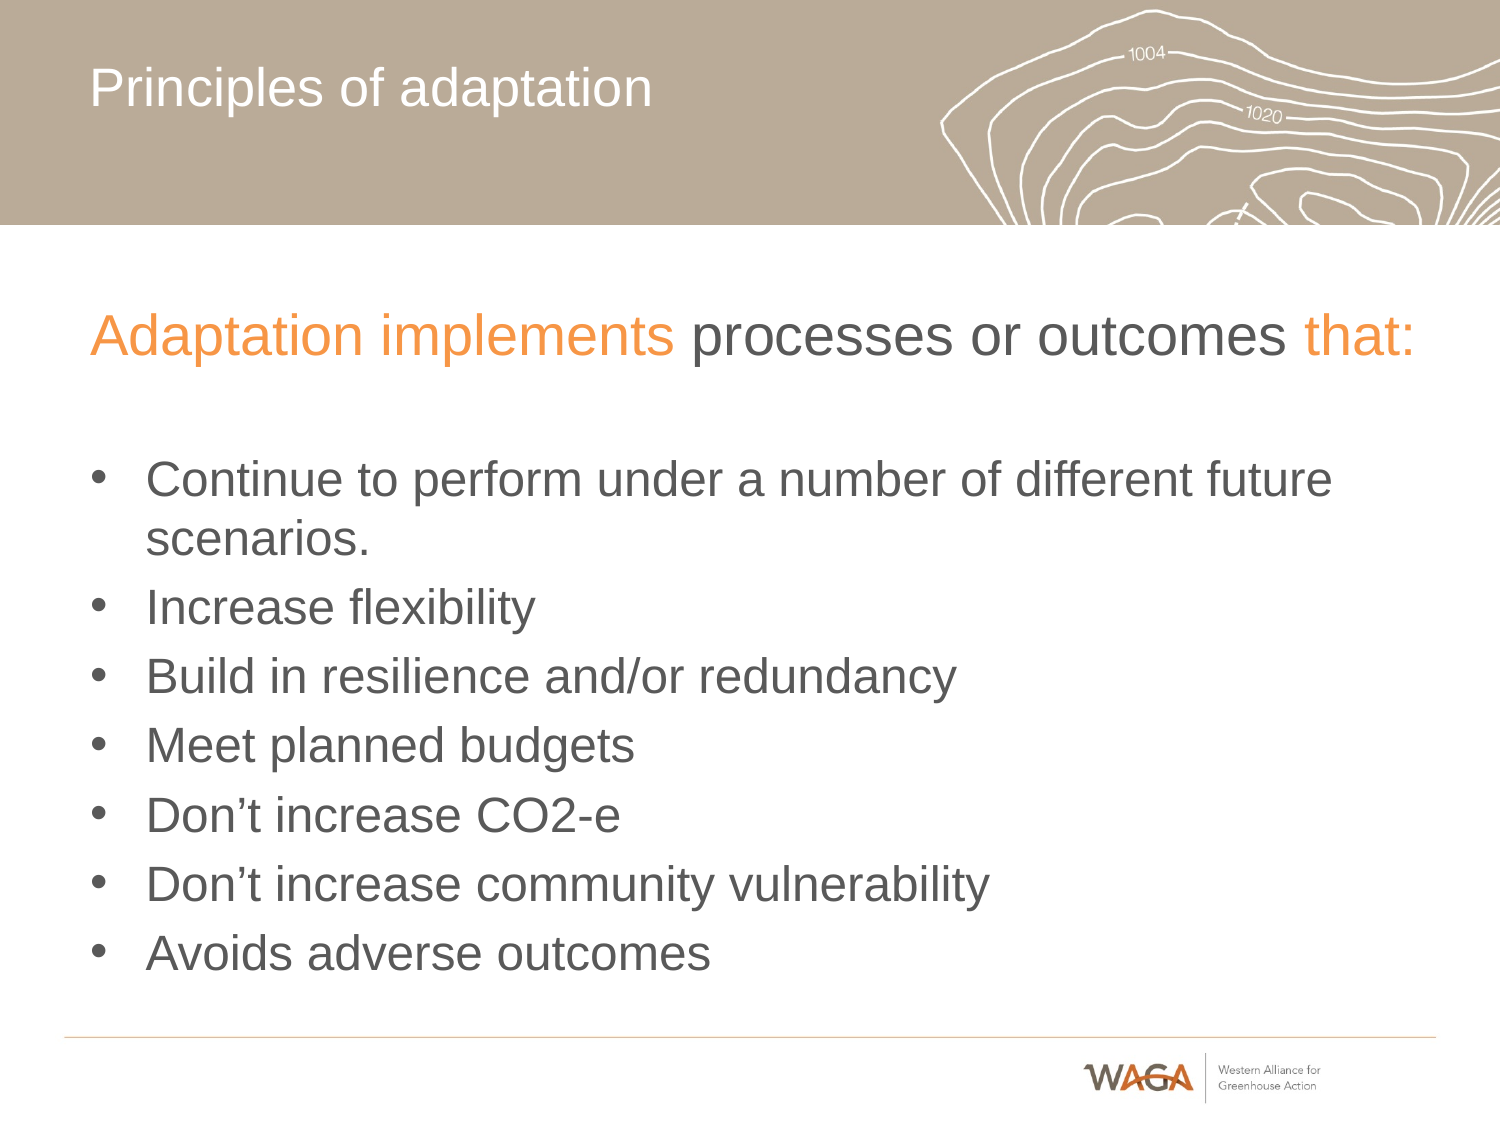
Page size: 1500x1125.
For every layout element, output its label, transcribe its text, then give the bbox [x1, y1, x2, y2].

title Principles of adaptation [75, 45, 1425, 233]
picture [0, 1022, 1500, 1125]
picture [0, 0, 1500, 225]
list Adaptation implements processes or outcomes that: Continue to perform under a number of different future scenarios. Increase flexibility Build in resilience and/or redundancy Meet planned budgets Don’t increase CO2-e Don’t increase community vulnerability Avoids adverse outcomes [75, 290, 1435, 1060]
